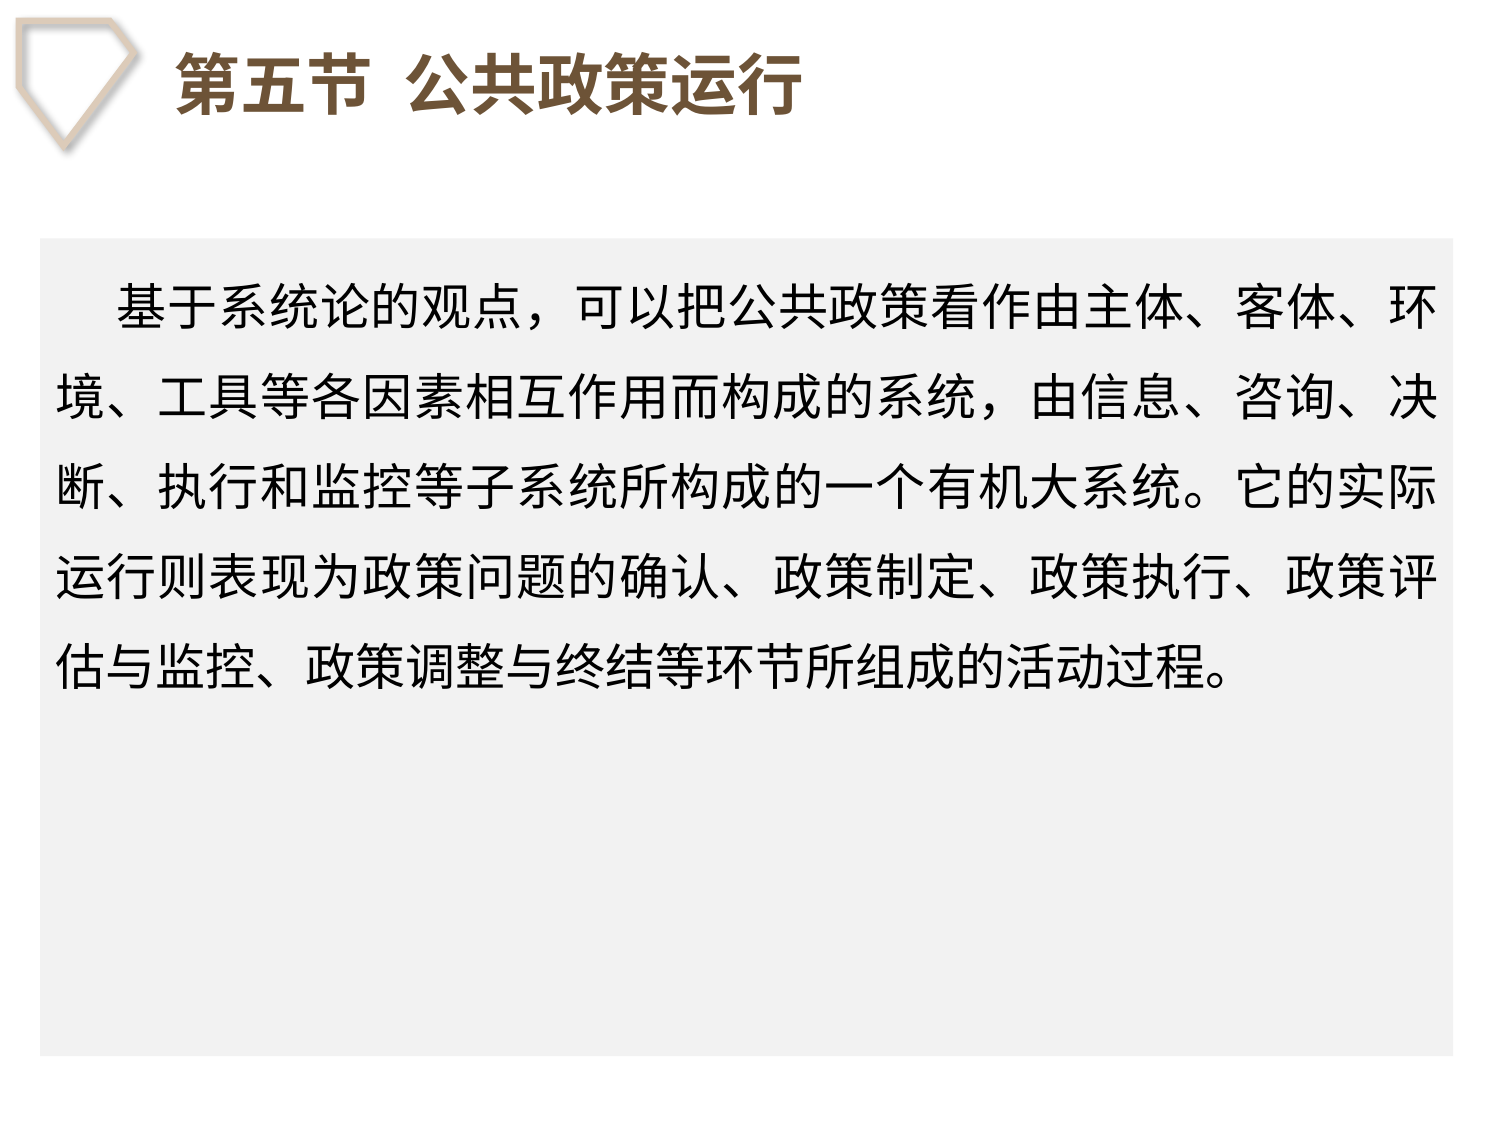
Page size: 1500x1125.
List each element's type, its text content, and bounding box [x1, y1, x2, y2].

list 基于系统论的观点，可以把公共政策看作由主体、客体、环境、工具等各因素相互作用而构成的系统，由信息、咨询、决断、执行和监控等子系统所构成的一个有机大系统。它的实际运行则表现为政策问题的确认、政策制定、政策执行、政策评估与监控、政策调整与终结等环节所组成的活动过程。 [40, 238, 1454, 1057]
title 第五节 公共政策运行 [158, 18, 1456, 159]
